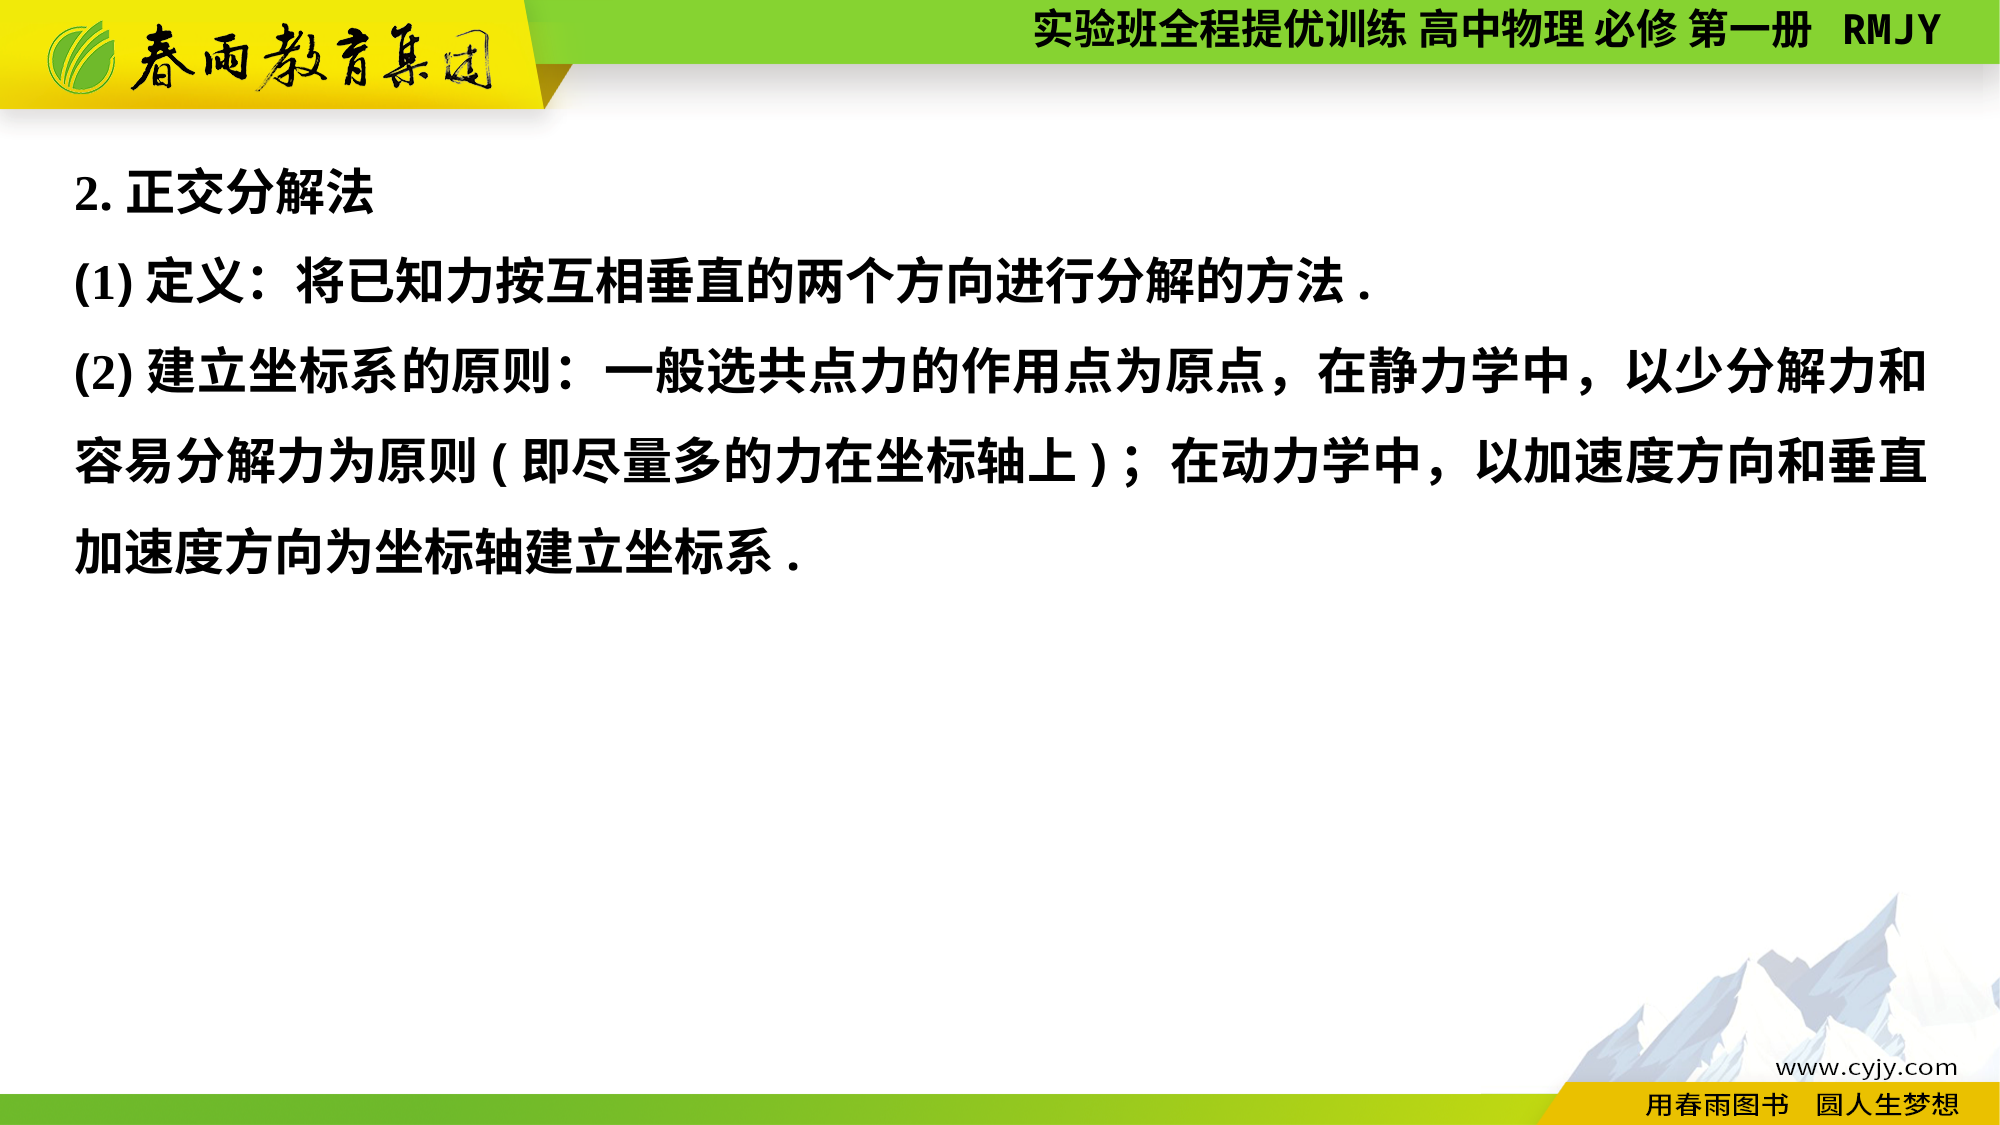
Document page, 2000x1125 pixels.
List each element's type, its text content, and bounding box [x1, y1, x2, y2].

picture [0, 0, 2000, 1125]
list 2.正交分解法 (1)定义：将已知力按互相垂直的两个方向进行分解的方法. (2)建立坐标系的原则：一般选共点力的作用点为原点，在静力学中，以少分解力和容易分解力为原则(即尽量多的力在坐标轴上)；在动力学中，以加速度方向和垂直加速度方向为坐标轴建立坐标系. [59, 122, 1944, 592]
